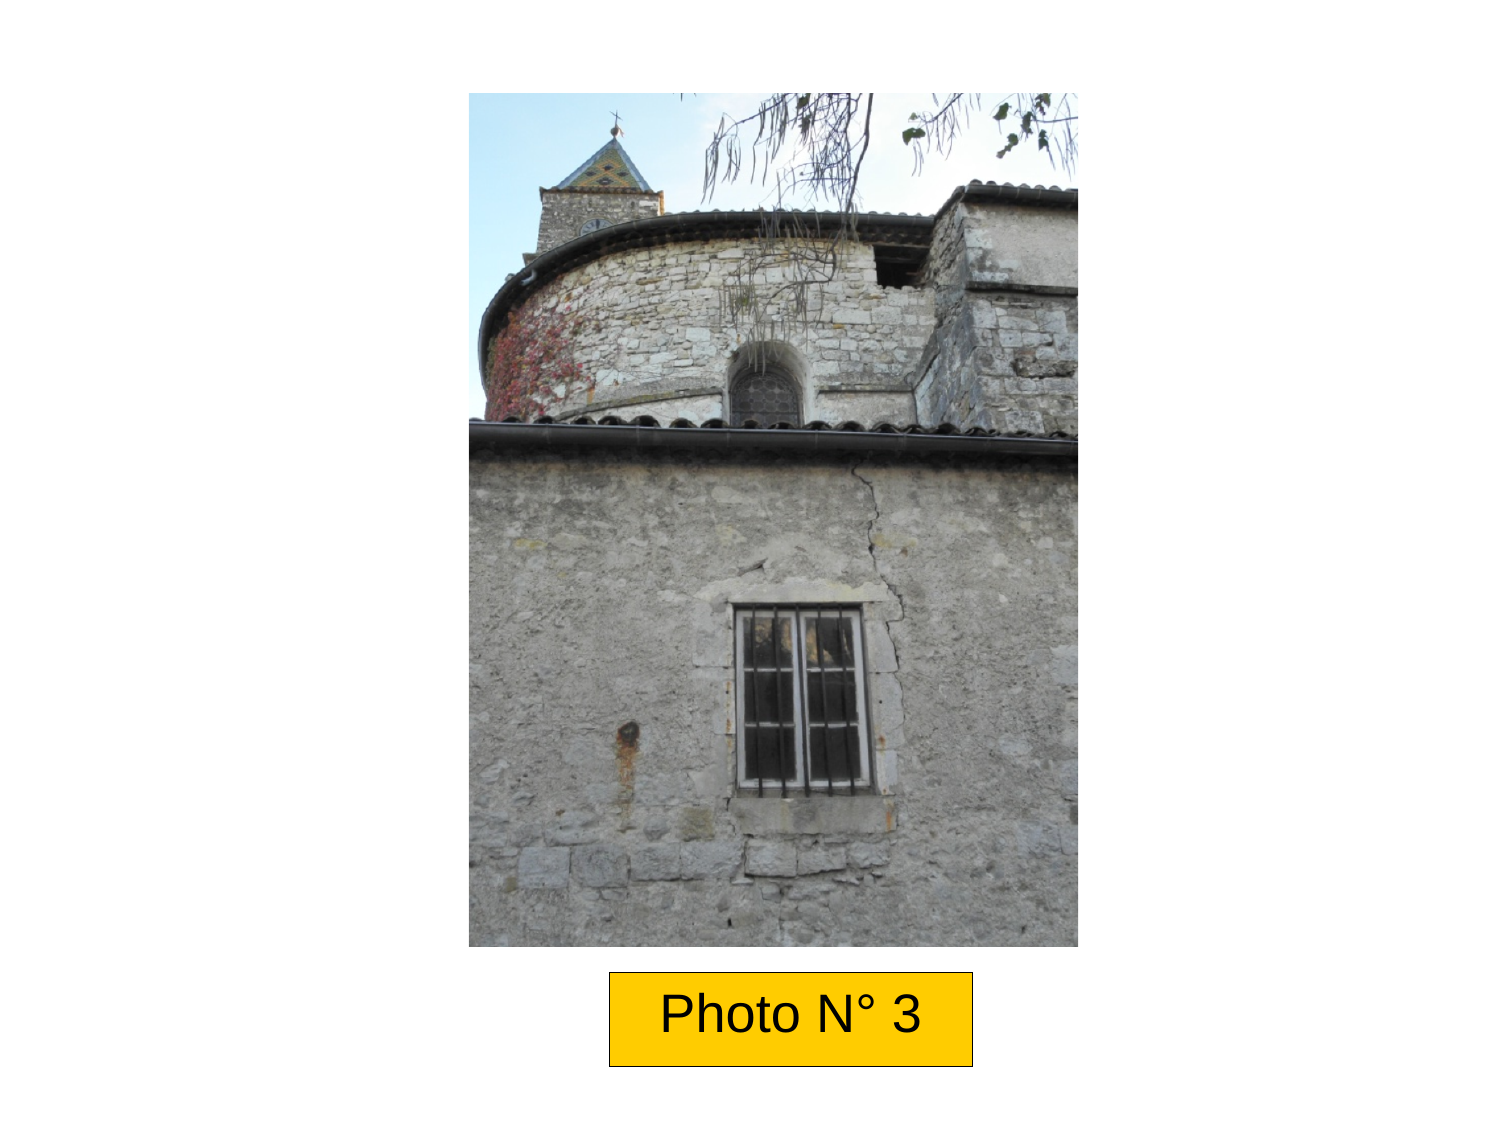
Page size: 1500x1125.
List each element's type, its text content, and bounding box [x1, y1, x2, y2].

picture [346, 93, 1201, 947]
text_box Photo N° 3 [609, 972, 973, 1067]
